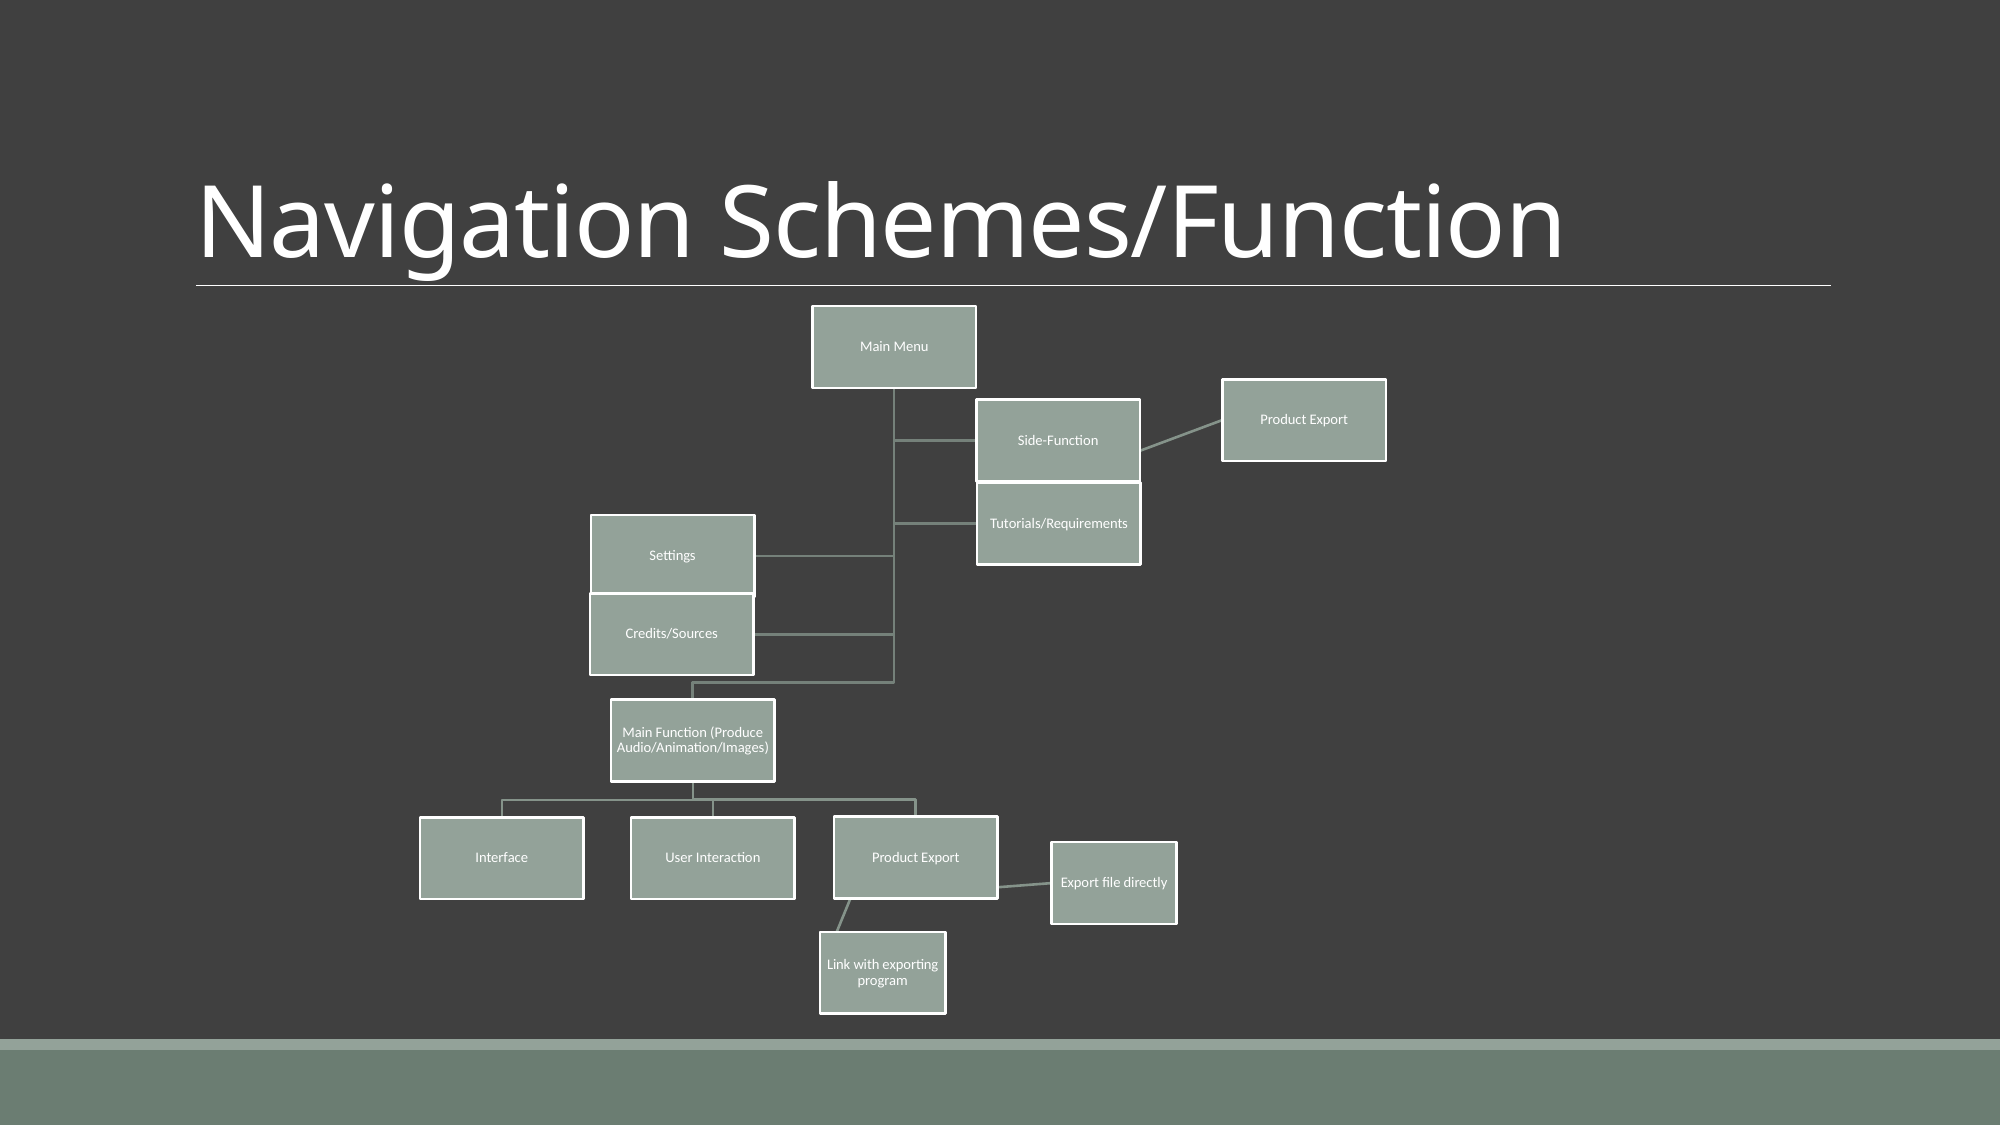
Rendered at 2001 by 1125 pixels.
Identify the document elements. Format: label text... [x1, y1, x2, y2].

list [0, 304, 1835, 1125]
title Navigation Schemes/Function [180, 47, 1830, 285]
